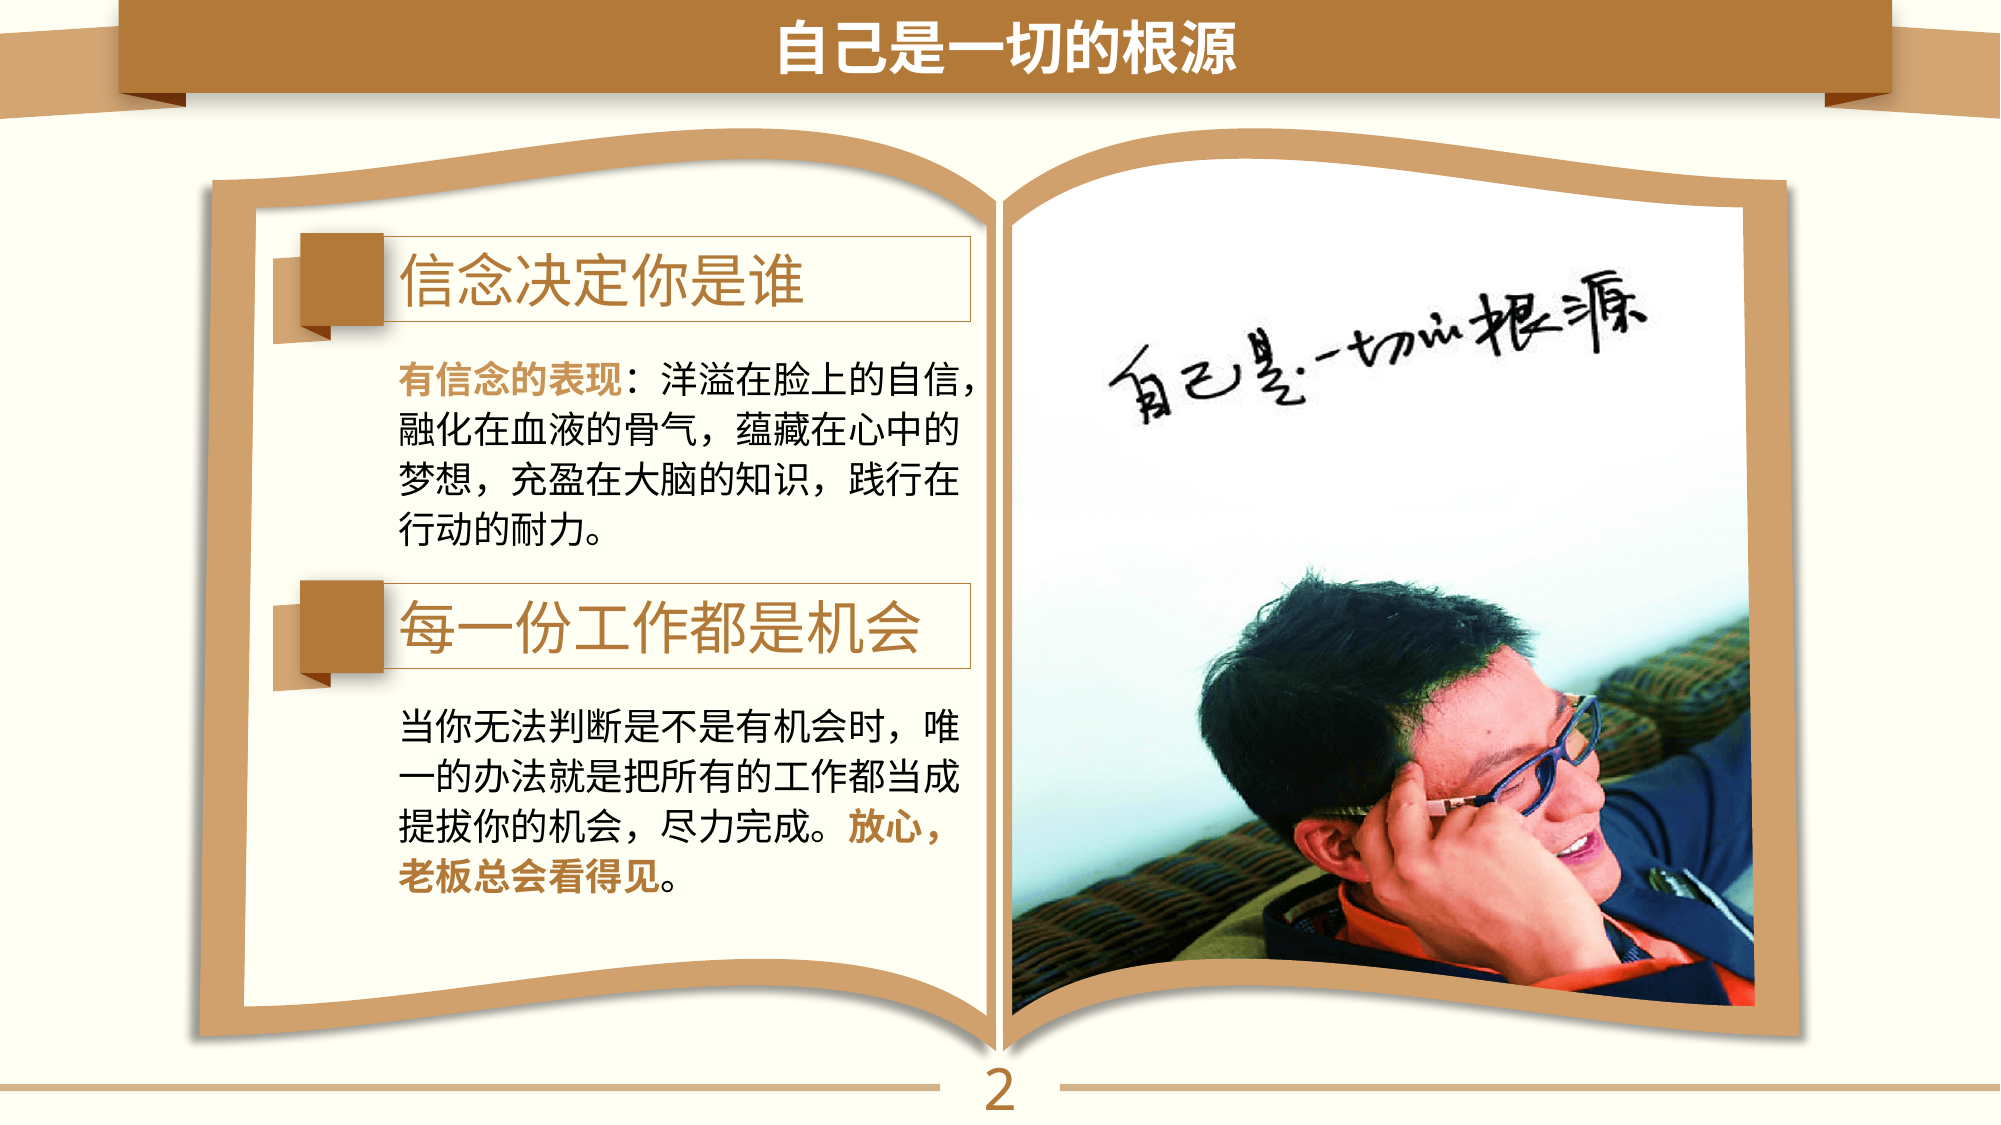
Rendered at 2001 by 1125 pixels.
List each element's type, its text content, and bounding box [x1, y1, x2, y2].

text_box 有信念的表现：洋溢在脸上的自信，融化在血液的骨气，蕴藏在心中的梦想，充盈在大脑的知识，践行在行动的耐力。 [383, 343, 1000, 559]
text_box 2 [967, 1044, 1033, 1125]
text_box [270, 233, 384, 343]
text_box [1002, 127, 1801, 1044]
text_box [0, 1083, 941, 1092]
text_box 当你无法判断是不是有机会时，唯一的办法就是把所有的工作都当成提拔你的机会，尽力完成。放心，老板总会看得见。 [383, 690, 1008, 906]
text_box [237, 153, 993, 1028]
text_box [270, 580, 384, 690]
text_box 信念决定你是谁 [384, 236, 971, 322]
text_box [0, 0, 2000, 113]
text_box [1059, 1083, 2000, 1092]
text_box [198, 127, 998, 1044]
text_box [1006, 152, 1761, 1028]
text_box 每一份工作都是机会 [384, 583, 971, 669]
